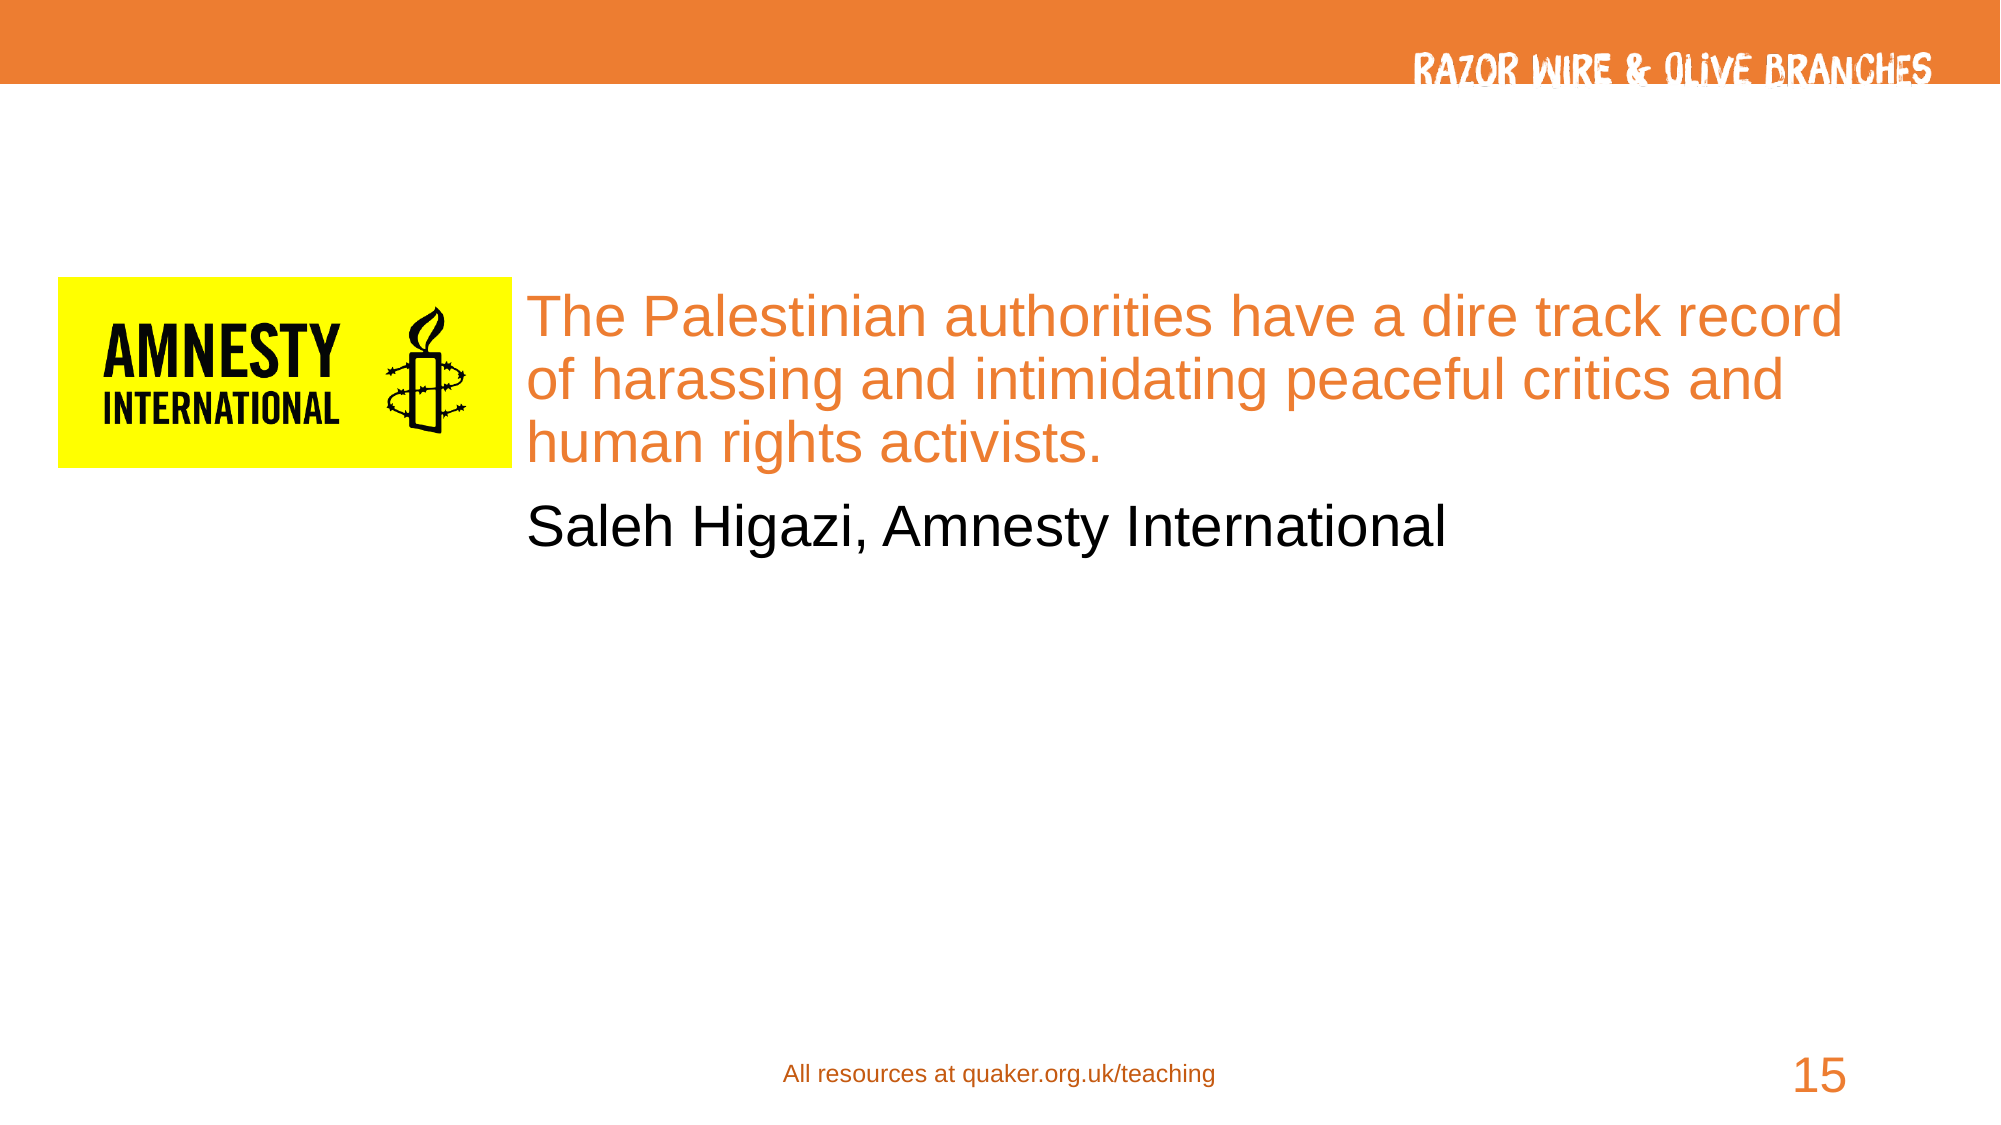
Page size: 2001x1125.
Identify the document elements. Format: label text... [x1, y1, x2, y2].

list The Palestinian authorities have a dire track record of harassing and intimidating peaceful critics and human rights activists. Saleh Higazi, Amnesty International [511, 187, 1863, 902]
picture [57, 277, 512, 468]
footer All resources at quaker.org.uk/teaching [662, 1042, 1338, 1103]
picture [1411, 49, 1935, 89]
slide_number 15 [1412, 1042, 1863, 1103]
